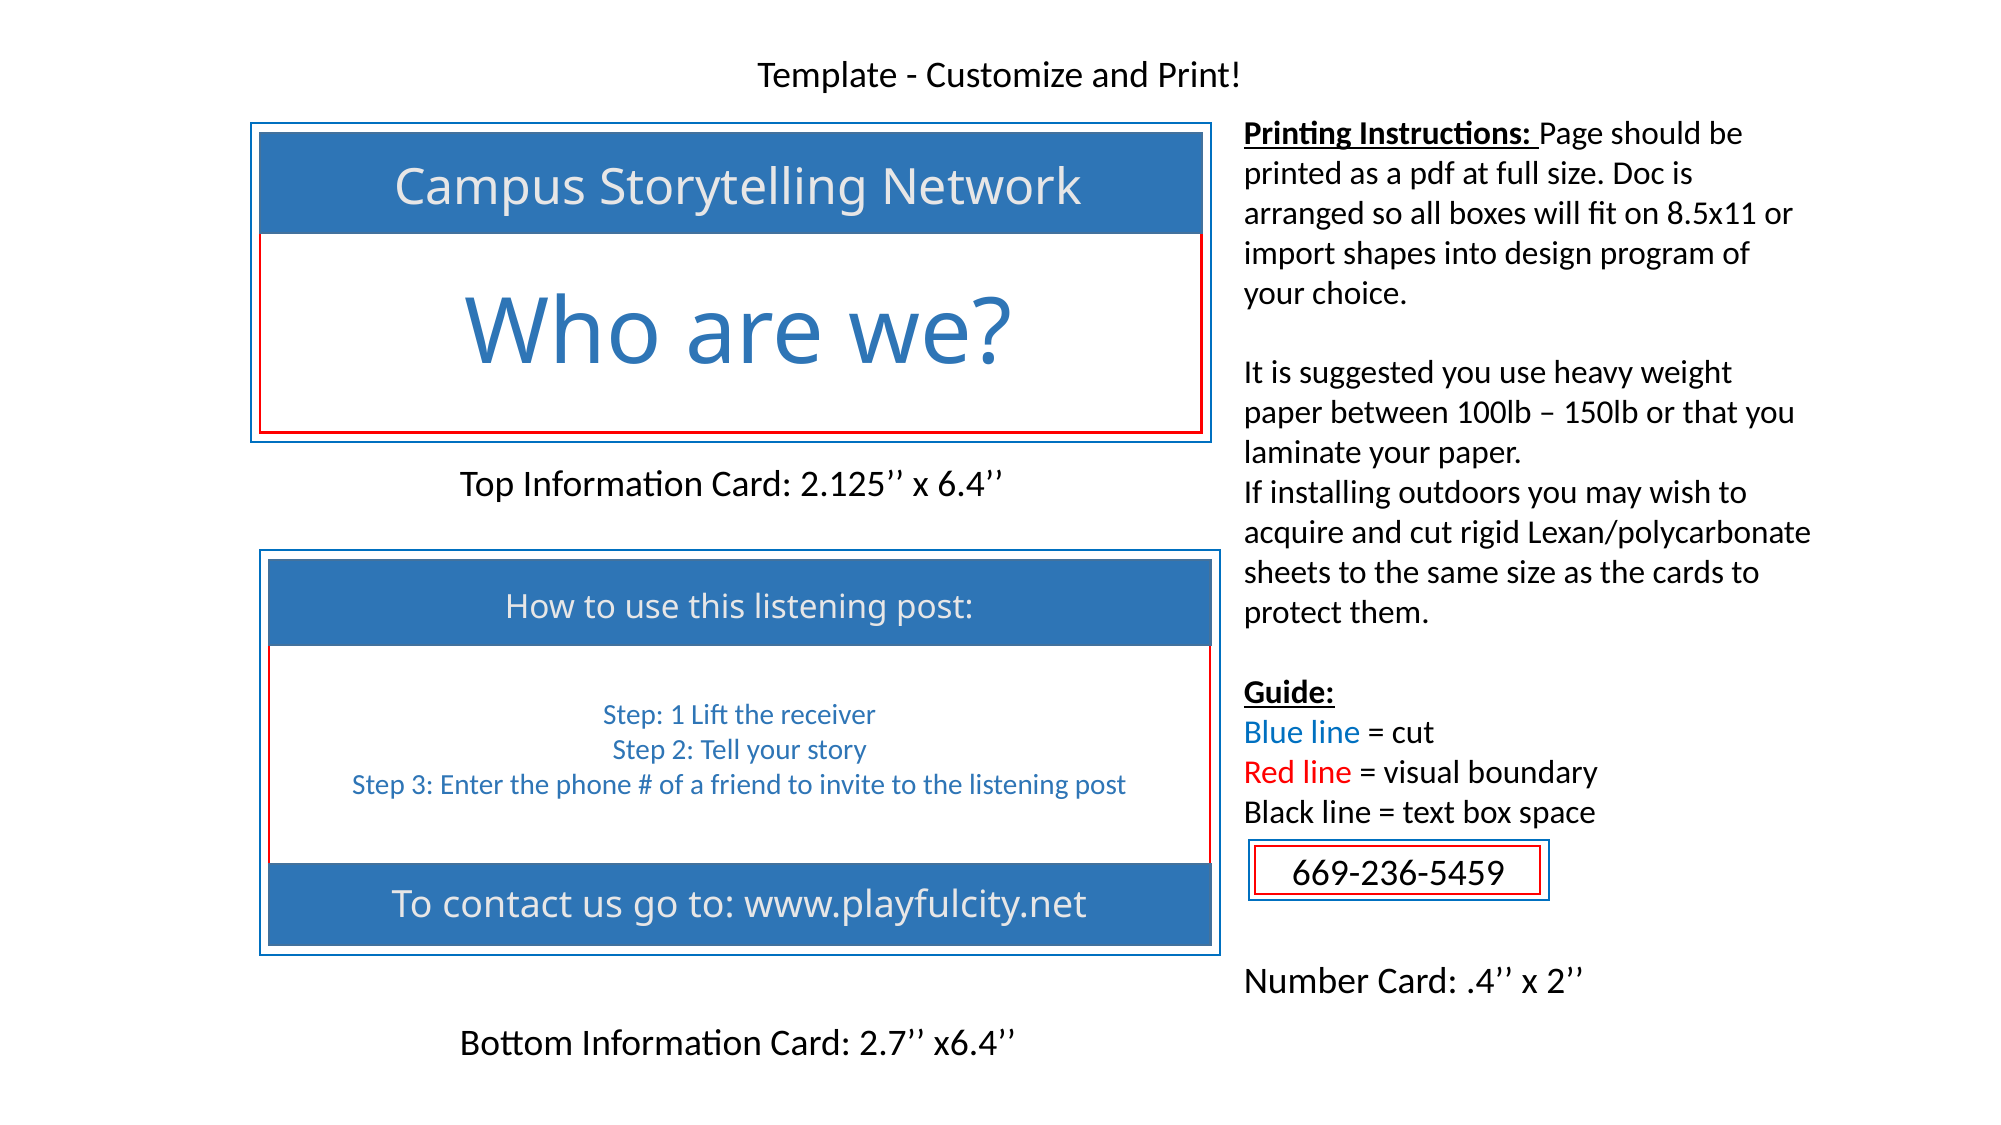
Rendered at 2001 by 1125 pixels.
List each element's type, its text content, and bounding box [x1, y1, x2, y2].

text_box Bottom Information Card: 2.7’’ x6.4’’ [445, 1010, 1346, 1071]
text_box Printing Instructions: Page should be printed as a pdf at full size. Doc is arranged so all boxes will fit on 8.5x11 or import shapes into design program of your choice. It is suggested you use heavy weight paper between 100lb – 150lb or that you laminate your paper. If installing outdoors you may wish to acquire and cut rigid Lexan/polycarbonate sheets to the same size as the cards to protect them. Guide: Blue line = cut Red line = visual boundary Black line = text box space [1228, 103, 1832, 837]
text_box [250, 122, 1211, 443]
text_box Campus Storytelling Network Who are we? [274, 443, 1202, 492]
text_box Top Information Card: 2.125’’ x 6.4’’ [445, 452, 1346, 512]
text_box Template - Customize and Print! [0, 43, 2000, 103]
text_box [1248, 839, 1549, 900]
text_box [259, 550, 1220, 956]
text_box Number Card: .4’’ x 2’’ [1228, 948, 1608, 1009]
